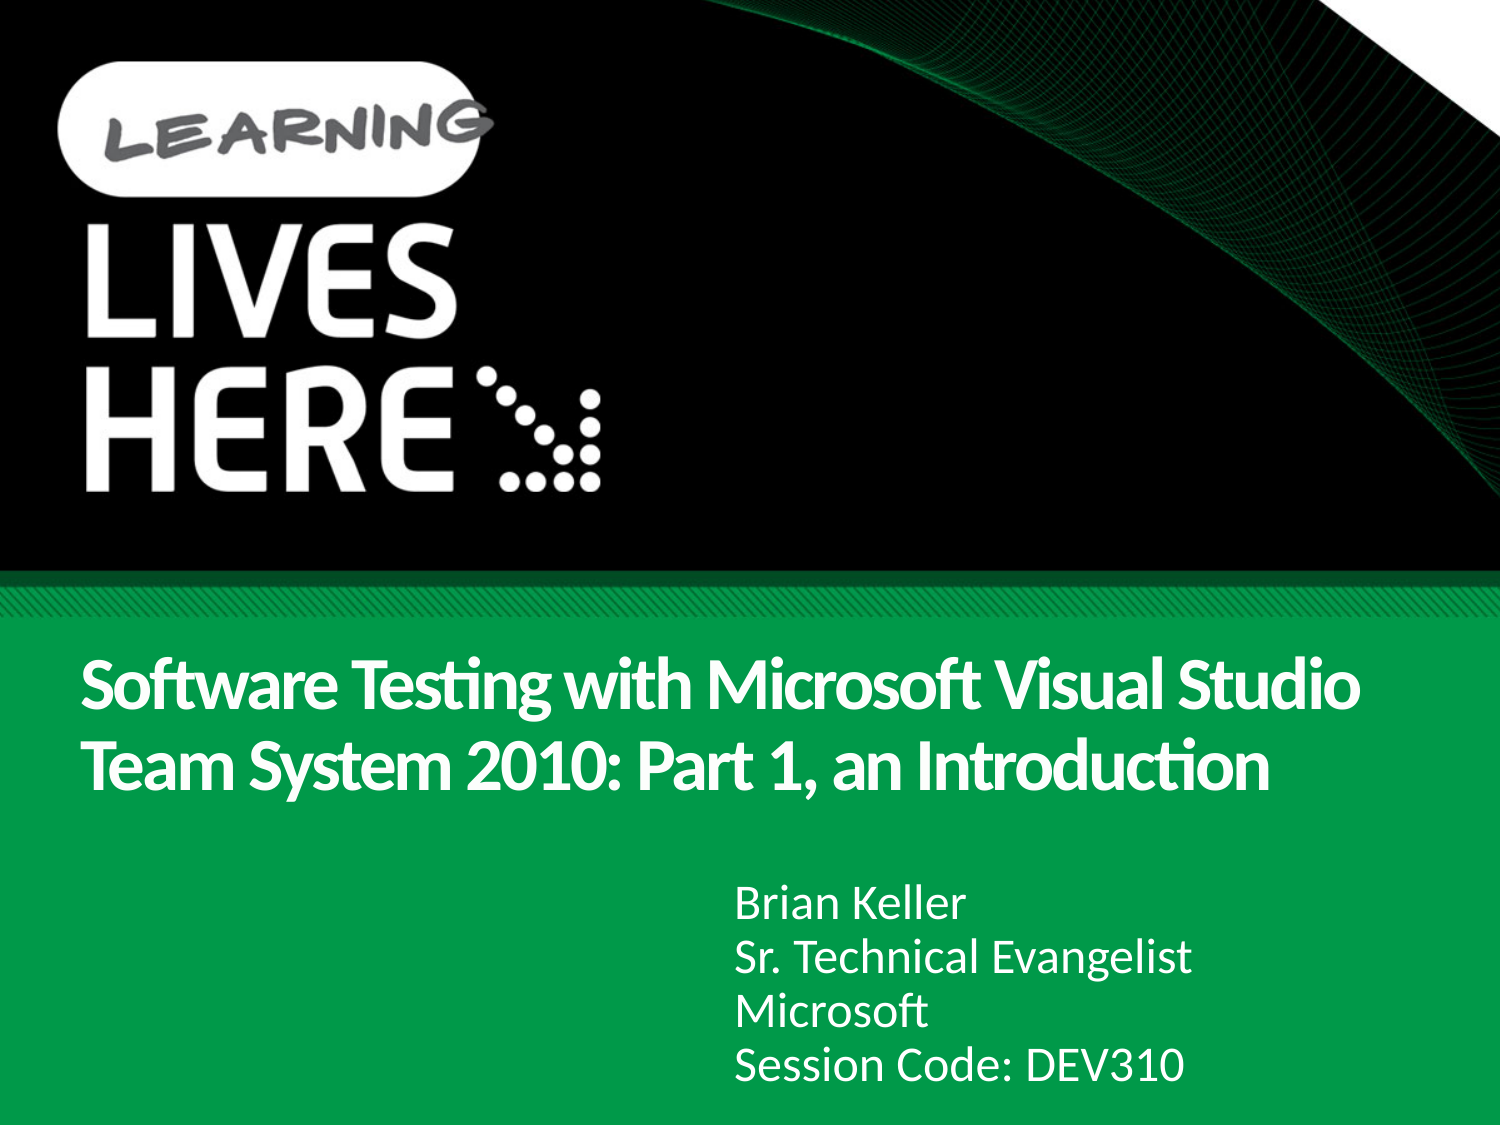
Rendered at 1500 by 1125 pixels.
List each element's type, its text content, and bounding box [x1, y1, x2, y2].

subtitle Brian Keller Sr. Technical Evangelist Microsoft Session Code: DEV310 [734, 876, 1360, 952]
picture [0, 0, 1500, 1125]
title Software Testing with Microsoft Visual Studio Team System 2010: Part 1, an Introduction [80, 644, 1380, 864]
